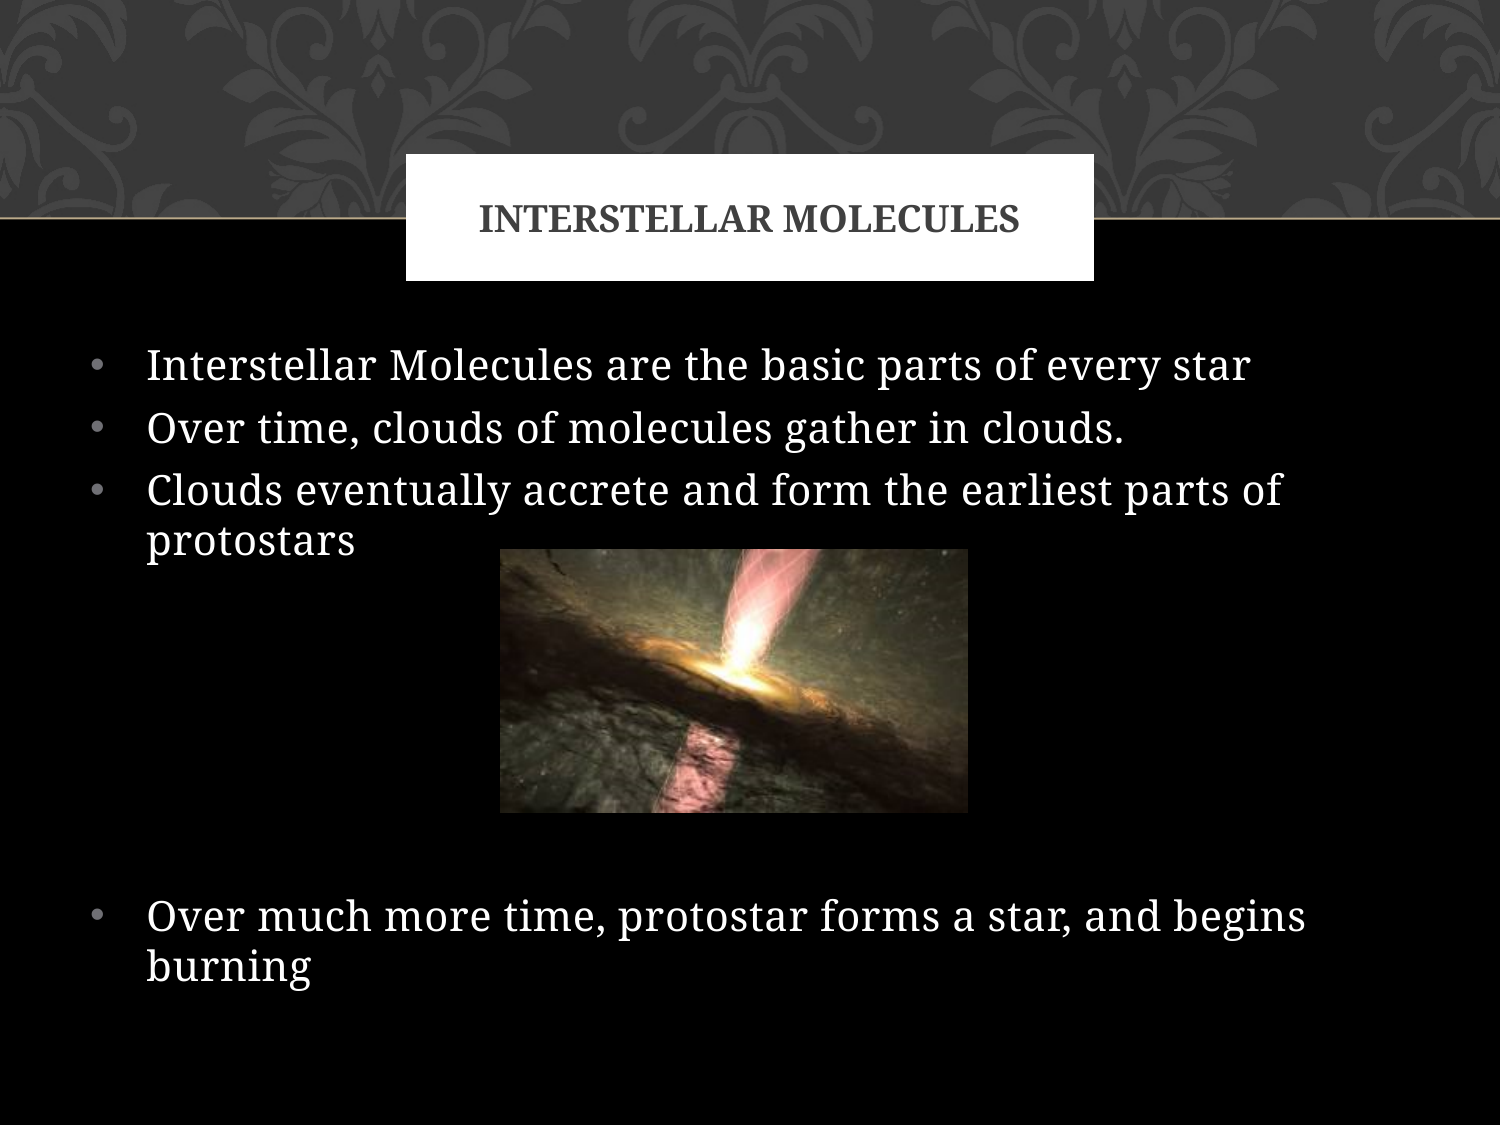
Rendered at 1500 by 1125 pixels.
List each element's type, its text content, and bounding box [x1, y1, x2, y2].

list Interstellar Molecules are the basic parts of every star Over time, clouds of molecules gather in clouds. Clouds eventually accrete and form the earliest parts of protostars Over much more time, protostar forms a star, and begins burning [75, 331, 1425, 1000]
title Interstellar Molecules [406, 154, 1094, 281]
picture [499, 549, 968, 813]
